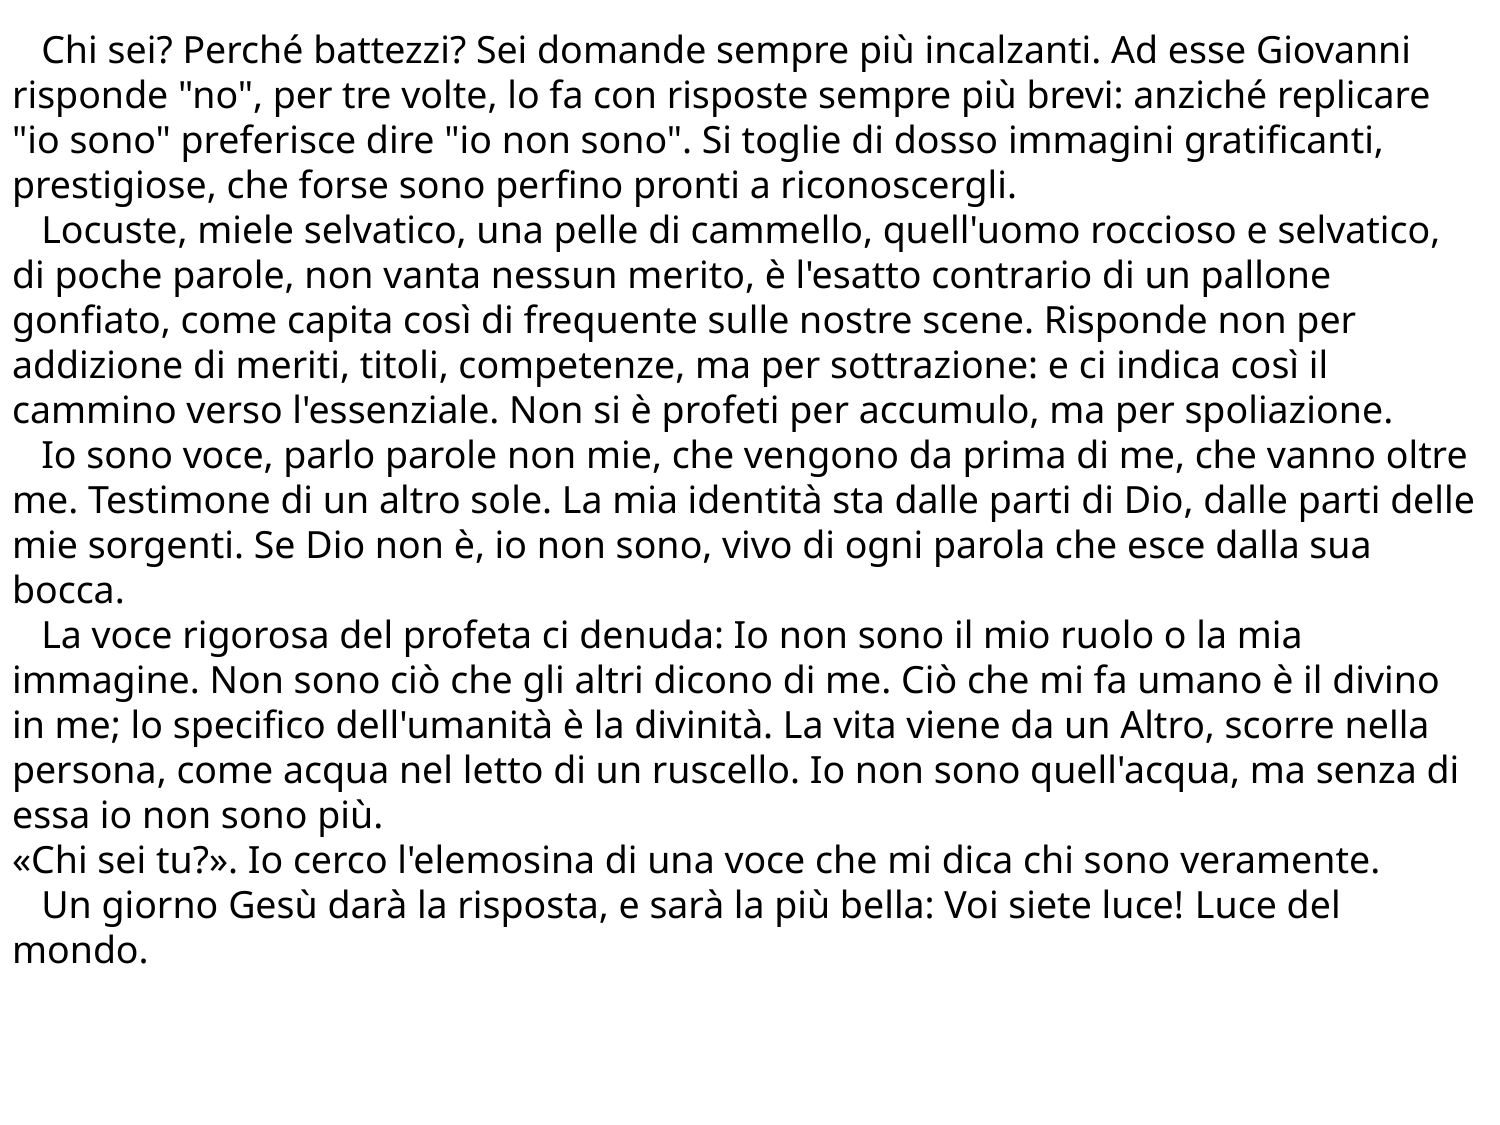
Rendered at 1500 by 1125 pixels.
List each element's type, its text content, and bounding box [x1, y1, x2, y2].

text_box Chi sei? Perché battezzi? Sei domande sempre più incalzanti. Ad esse Giovanni risponde "no", per tre volte, lo fa con risposte sempre più brevi: anziché replicare "io sono" preferisce dire "io non sono". Si toglie di dosso immagini gratificanti, prestigiose, che forse sono perfino pronti a riconoscergli. Locuste, miele selvatico, una pelle di cammello, quell'uomo roccioso e selvatico, di poche parole, non vanta nessun merito, è l'esatto contrario di un pallone gonfiato, come capita così di frequente sulle nostre scene. Risponde non per addizione di meriti, titoli, competenze, ma per sottrazione: e ci indica così il cammino verso l'essenziale. Non si è profeti per accumulo, ma per spoliazione. Io sono voce, parlo parole non mie, che vengono da prima di me, che vanno oltre me. Testimone di un altro sole. La mia identità sta dalle parti di Dio, dalle parti delle mie sorgenti. Se Dio non è, io non sono, vivo di ogni parola che esce dalla sua bocca. La voce rigorosa del profeta ci denuda: Io non sono il mio ruolo o la mia immagine. Non sono ciò che gli altri dicono di me. Ciò che mi fa umano è il divino in me; lo specifico dell'umanità è la divinità. La vita viene da un Altro, scorre nella persona, come acqua nel letto di un ruscello. Io non sono quell'acqua, ma senza di essa io non sono più. «Chi sei tu?». Io cerco l'elemosina di una voce che mi dica chi sono veramente. Un giorno Gesù darà la risposta, e sarà la più bella: Voi siete luce! Luce del mondo. [0, 19, 1498, 979]
